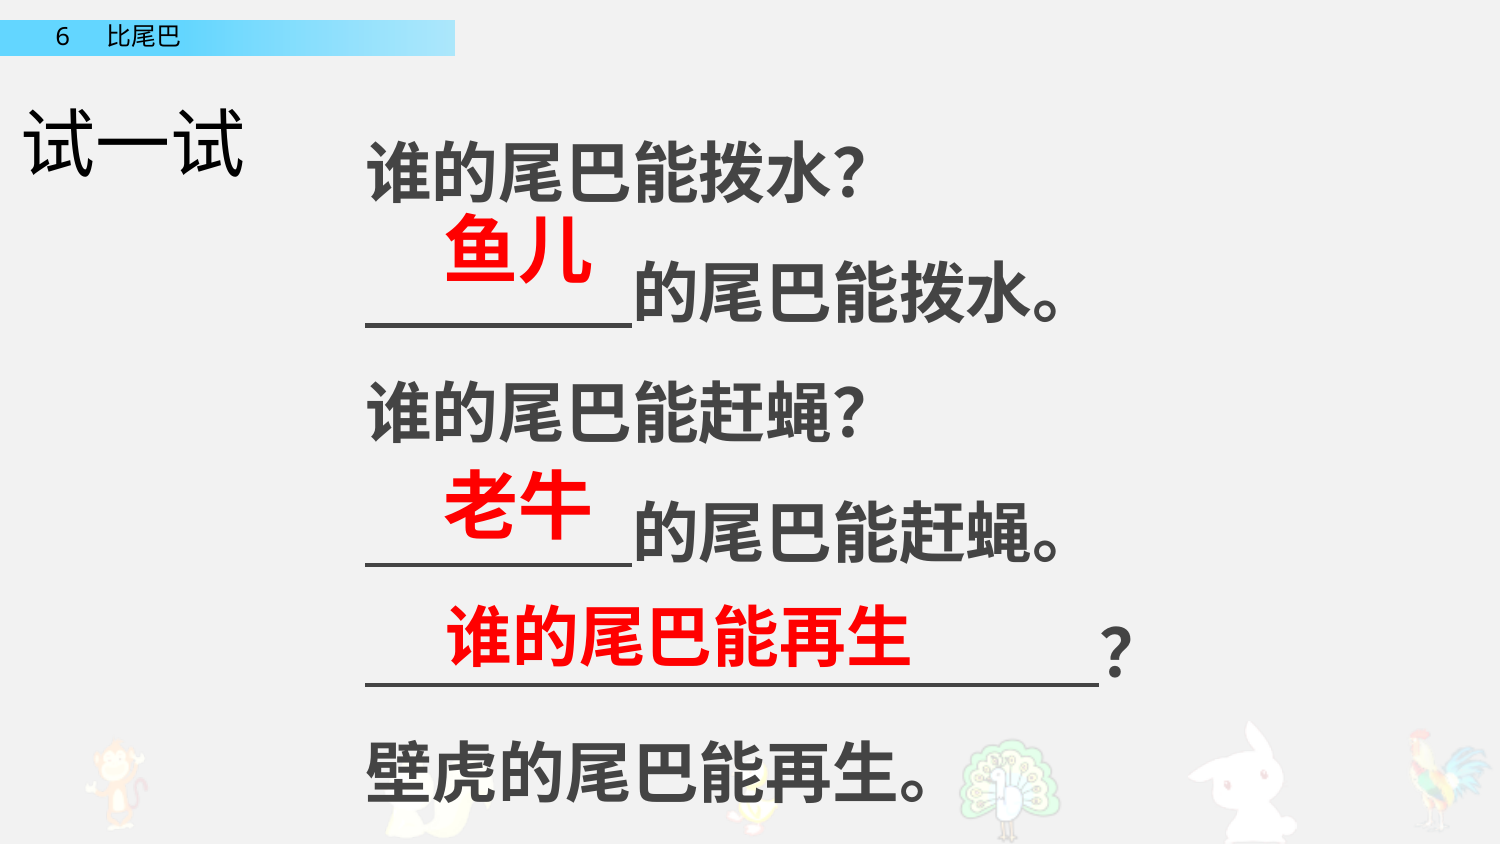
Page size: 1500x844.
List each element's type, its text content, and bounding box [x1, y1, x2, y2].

text_box 鱼儿 [428, 194, 609, 300]
text_box 谁的尾巴能再生 [430, 587, 928, 682]
text_box 老牛 [428, 451, 609, 557]
text_box 谁的尾巴能拨水？ 的尾巴能拨水。 谁的尾巴能赶蝇？ 的尾巴能赶蝇。 ？ 壁虎的尾巴能再生。 [350, 83, 1225, 819]
text_box 试一试 [5, 88, 456, 194]
